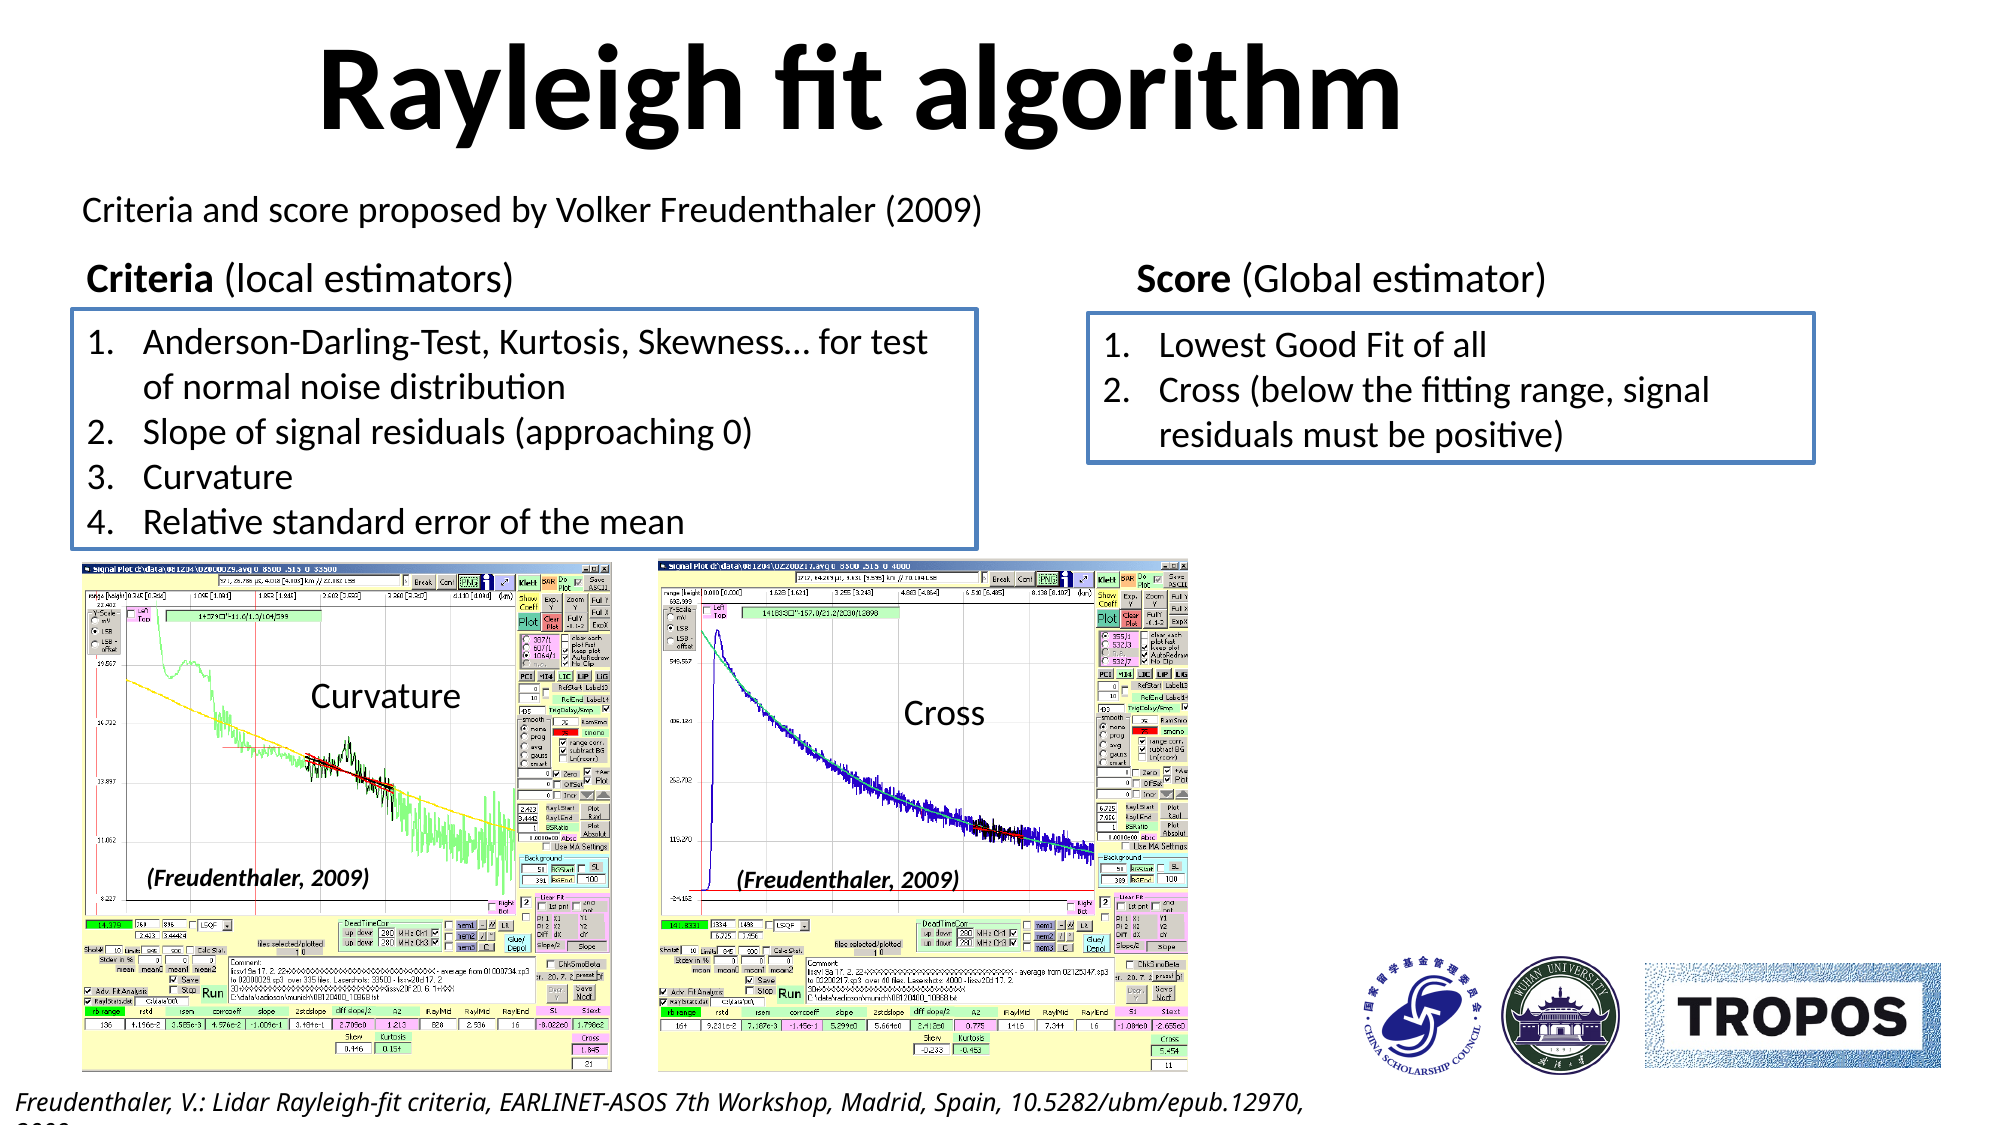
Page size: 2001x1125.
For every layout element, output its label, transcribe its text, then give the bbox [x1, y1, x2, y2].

picture [1645, 963, 1941, 1068]
text_box Criteria and score proposed by Volker Freudenthaler (2009) [67, 177, 1379, 238]
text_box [71, 243, 977, 553]
picture [1317, 956, 1620, 1075]
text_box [1087, 243, 1815, 465]
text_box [658, 558, 1188, 1073]
text_box Freudenthaler, V.: Lidar Rayleigh-fit criteria, EARLINET-ASOS 7th Workshop, Madrid, Spain, 10.5282/ubm/epub.12970, 2009. [0, 1079, 1379, 1125]
title Rayleigh fit algorithm [0, 0, 1725, 180]
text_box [82, 562, 612, 1073]
